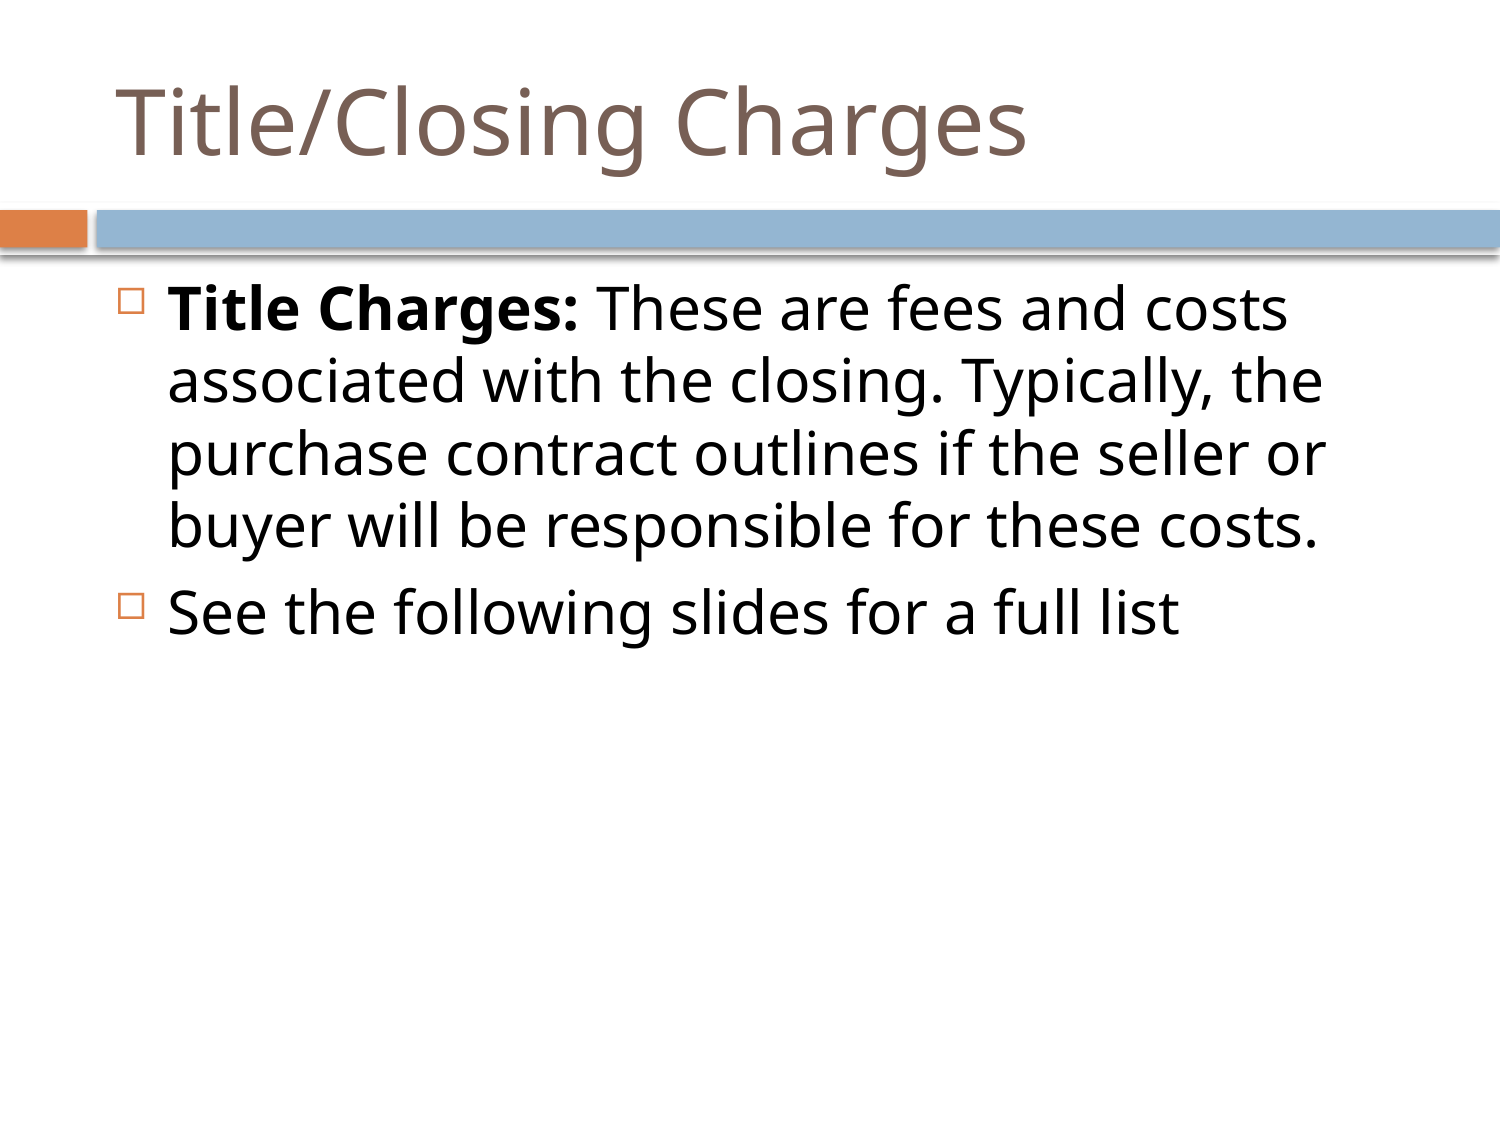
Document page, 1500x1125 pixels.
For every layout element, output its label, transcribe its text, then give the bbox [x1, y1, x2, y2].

list Title Charges: These are fees and costs associated with the closing. Typically, the purchase contract outlines if the seller or buyer will be responsible for these costs. See the following slides for a full list [100, 262, 1438, 1000]
title Title/Closing Charges [100, 37, 1438, 200]
